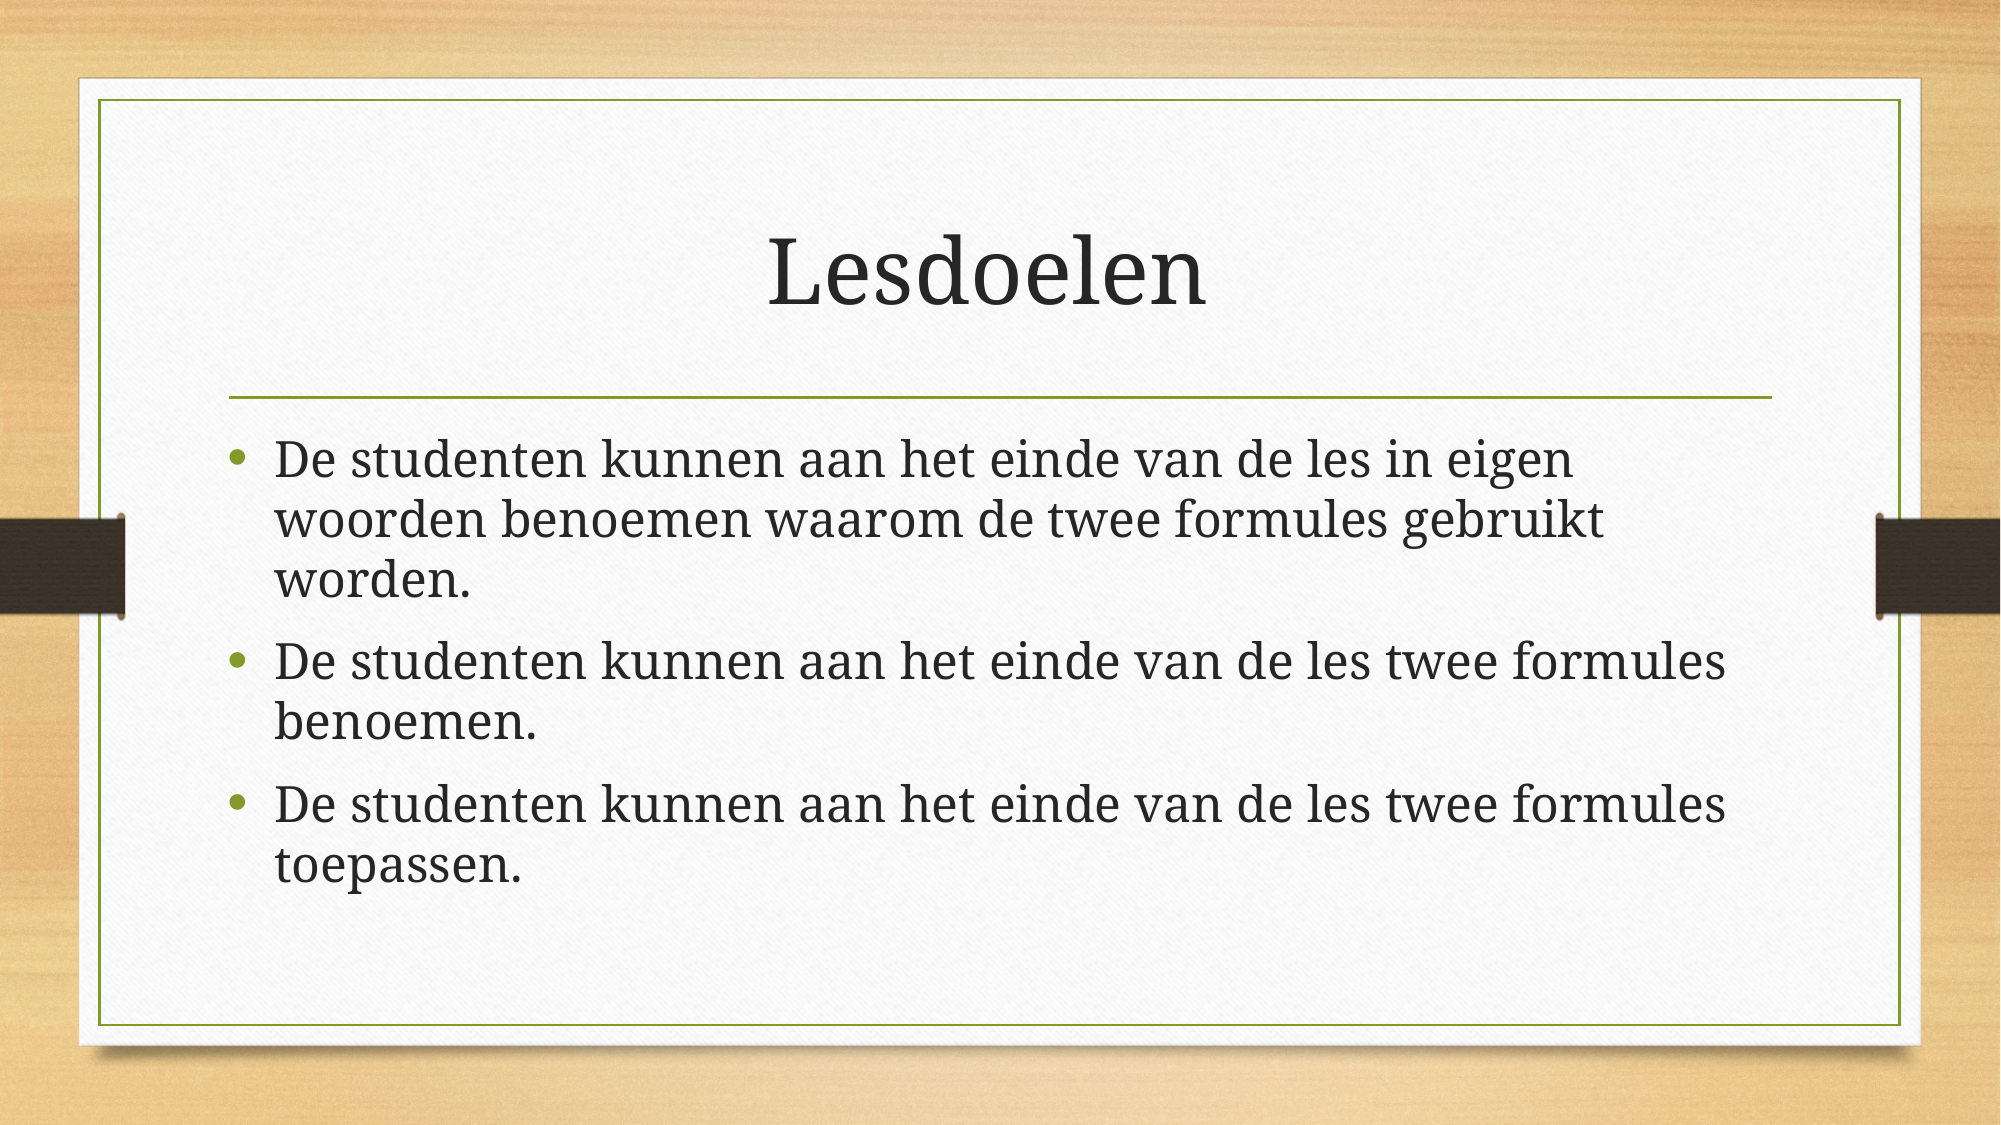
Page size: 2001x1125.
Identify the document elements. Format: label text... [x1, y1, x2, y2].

title Lesdoelen [212, 161, 1788, 375]
list De studenten kunnen aan het einde van de les in eigen woorden benoemen waarom de twee formules gebruikt worden. De studenten kunnen aan het einde van de les twee formules benoemen. De studenten kunnen aan het einde van de les twee formules toepassen. [212, 419, 1788, 964]
picture [0, 0, 2001, 1125]
